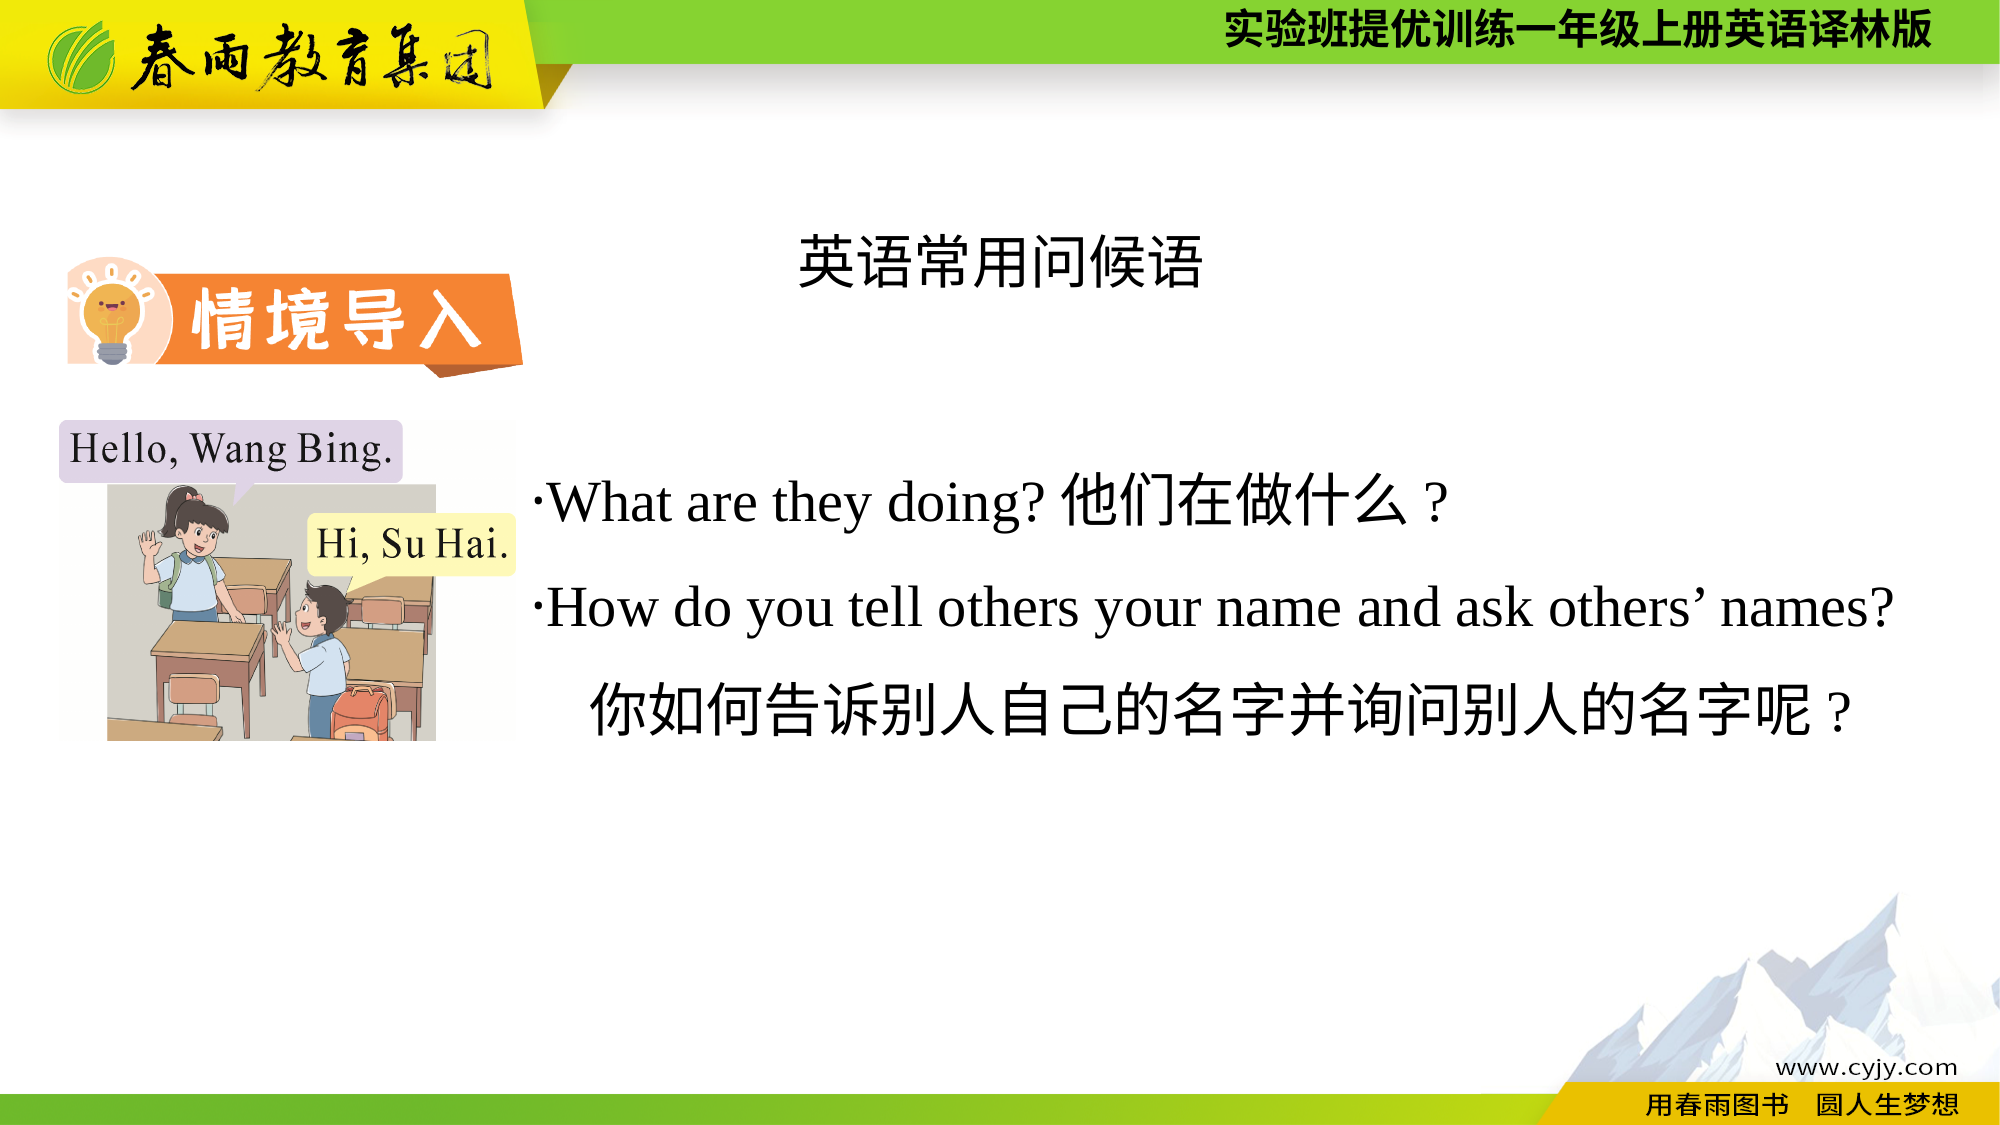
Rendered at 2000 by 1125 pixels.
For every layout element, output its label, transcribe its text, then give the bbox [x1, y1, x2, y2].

list 英语常用问候语 [59, 183, 1944, 291]
text_box ·What are they doing?他们在做什么? ·How do you tell others your name and ask others’ names? 你如何告诉别人自己的名字并询问别人的名字呢? [515, 420, 1976, 751]
picture [0, 0, 2000, 1125]
